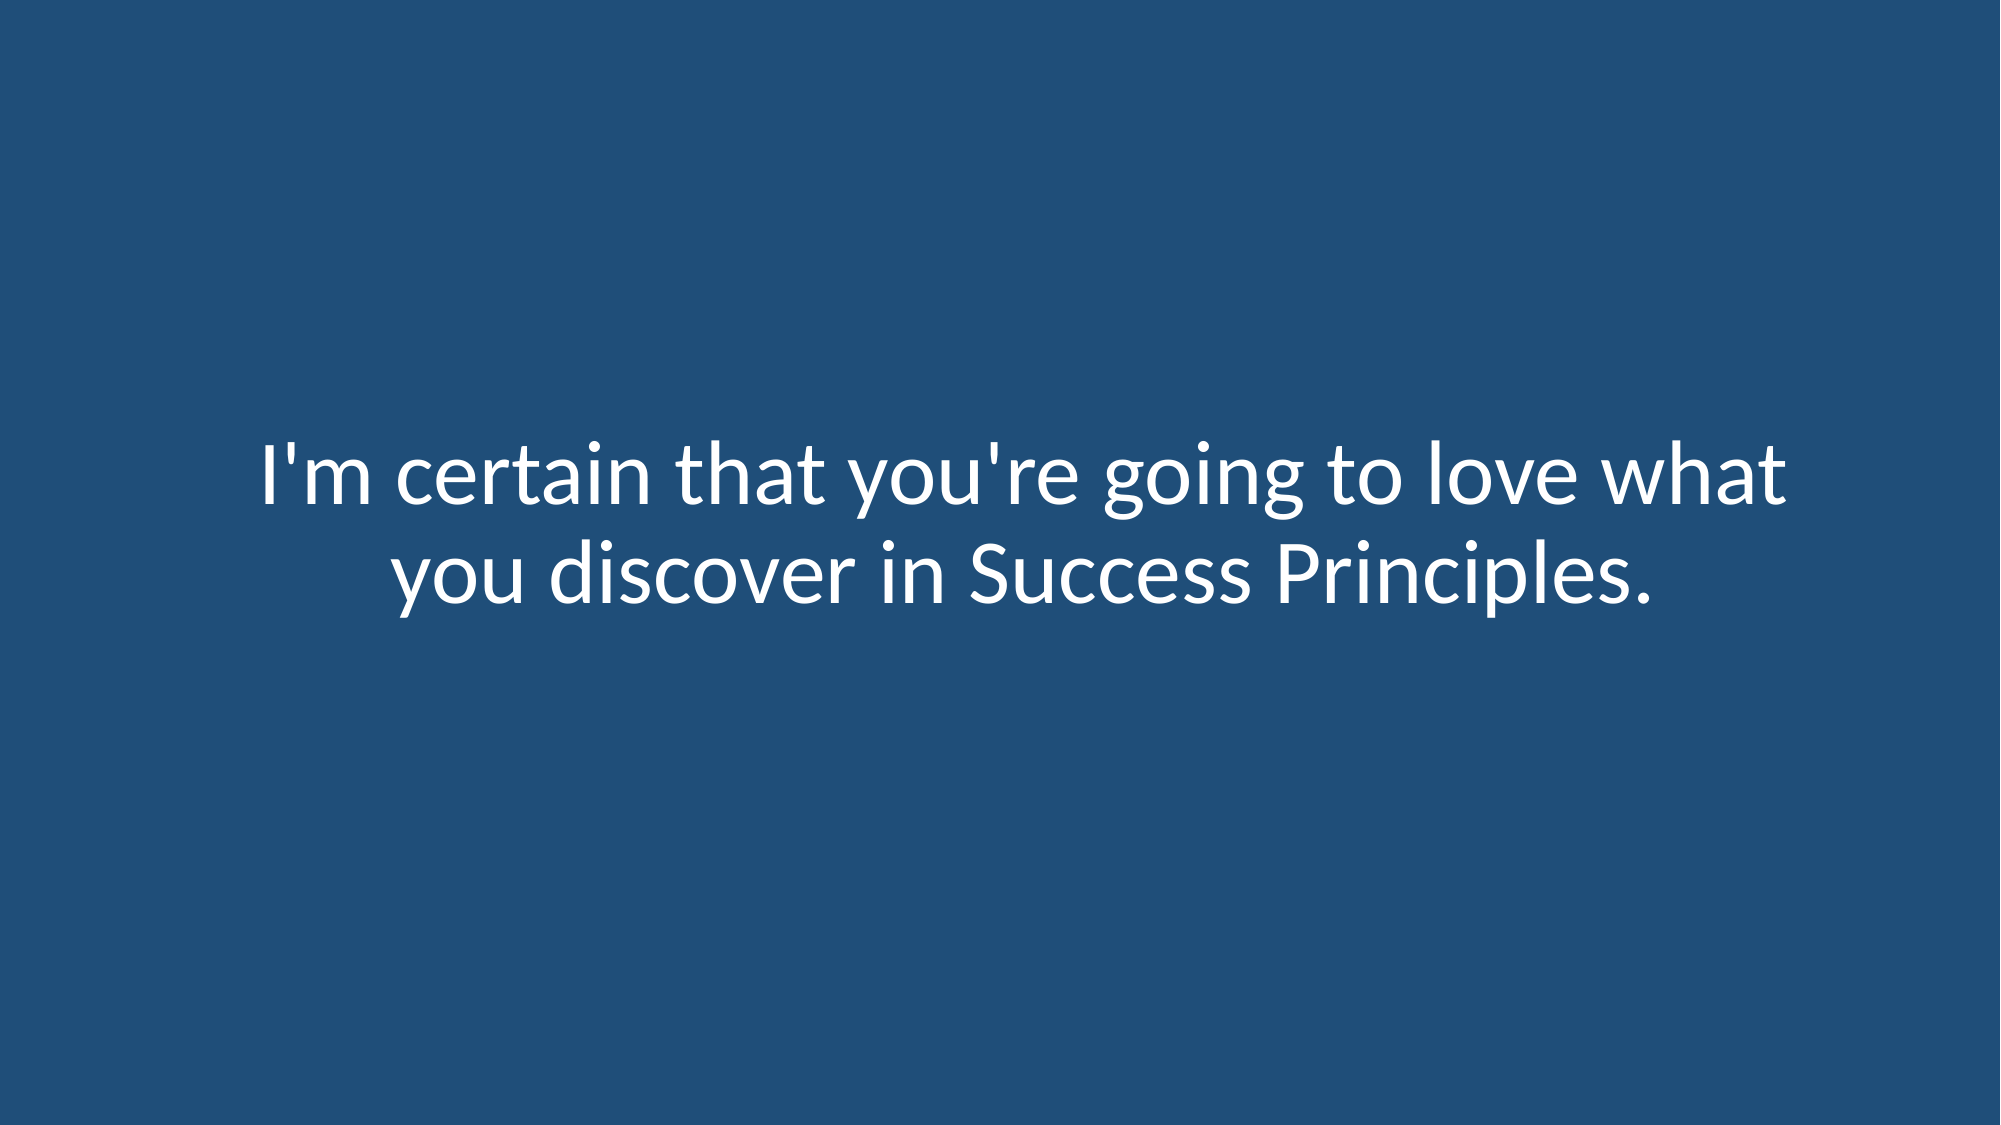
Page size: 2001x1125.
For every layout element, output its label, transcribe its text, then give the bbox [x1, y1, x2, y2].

title I'm certain that you're going to love what you discover in Success Principles. [197, 349, 1852, 741]
